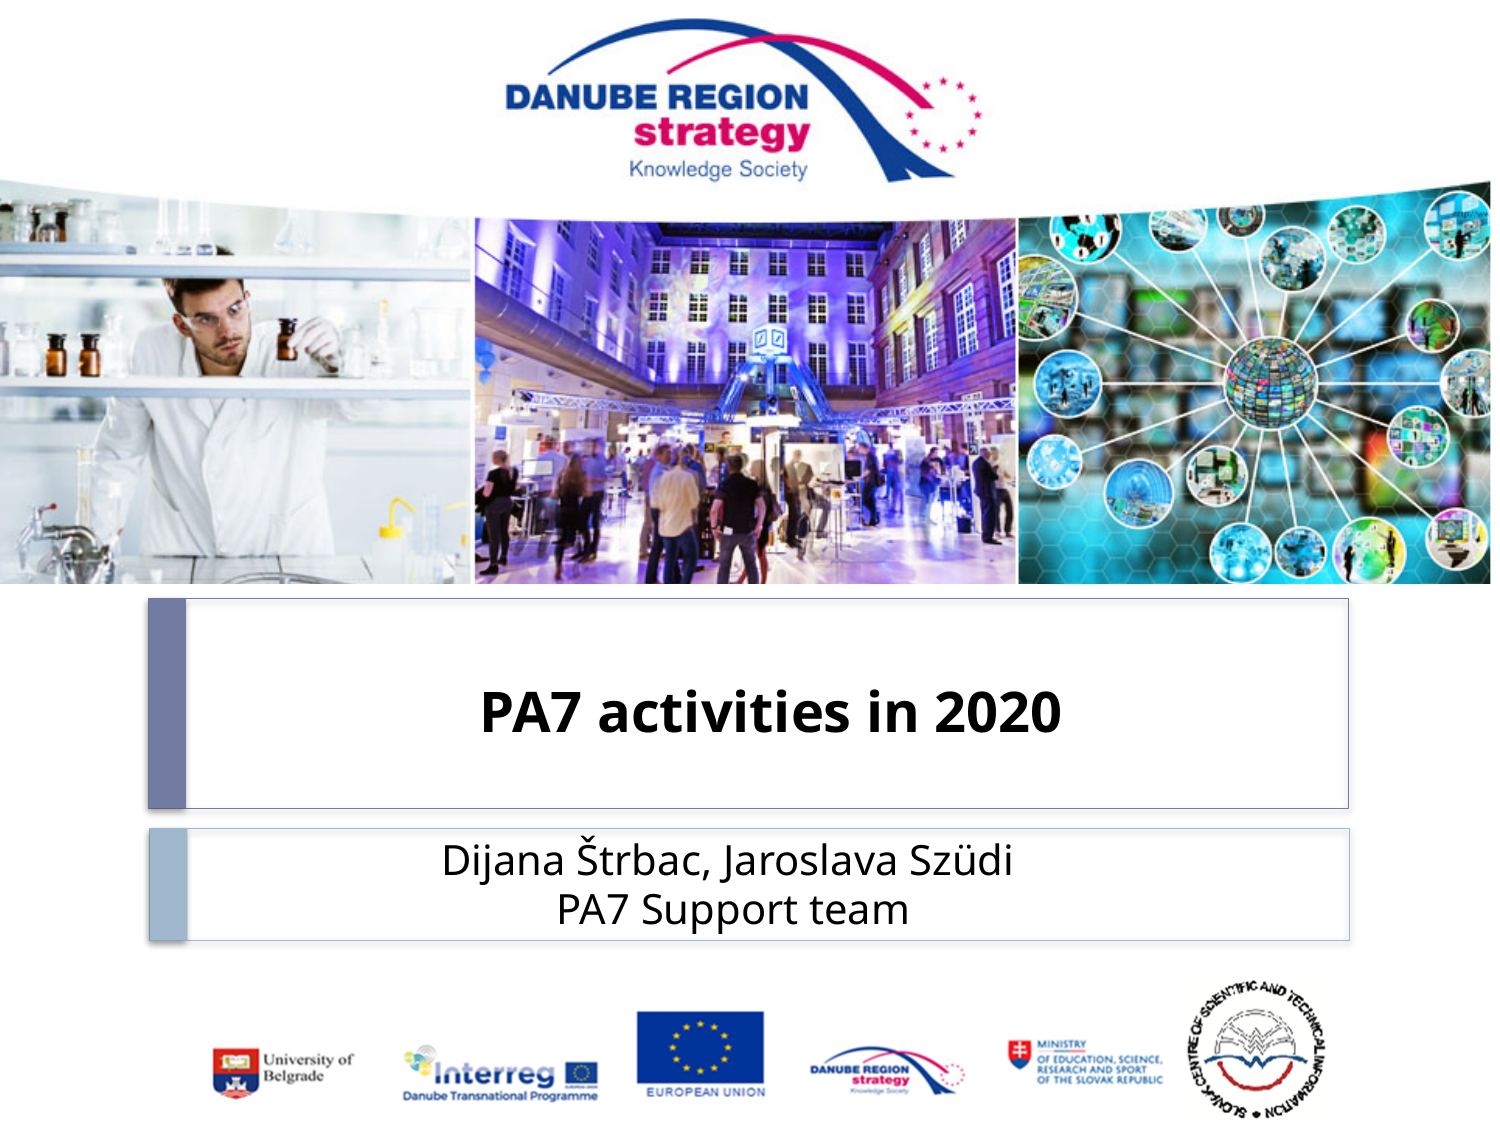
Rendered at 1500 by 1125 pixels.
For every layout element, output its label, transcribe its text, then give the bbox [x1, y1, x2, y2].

picture [169, 978, 1360, 1123]
text_box Dijana Štrbac, Jaroslava Szüdi PA7 Support team [107, 825, 1360, 941]
picture [0, 0, 1491, 584]
title PA7 activities in 2020 [183, 668, 1360, 808]
